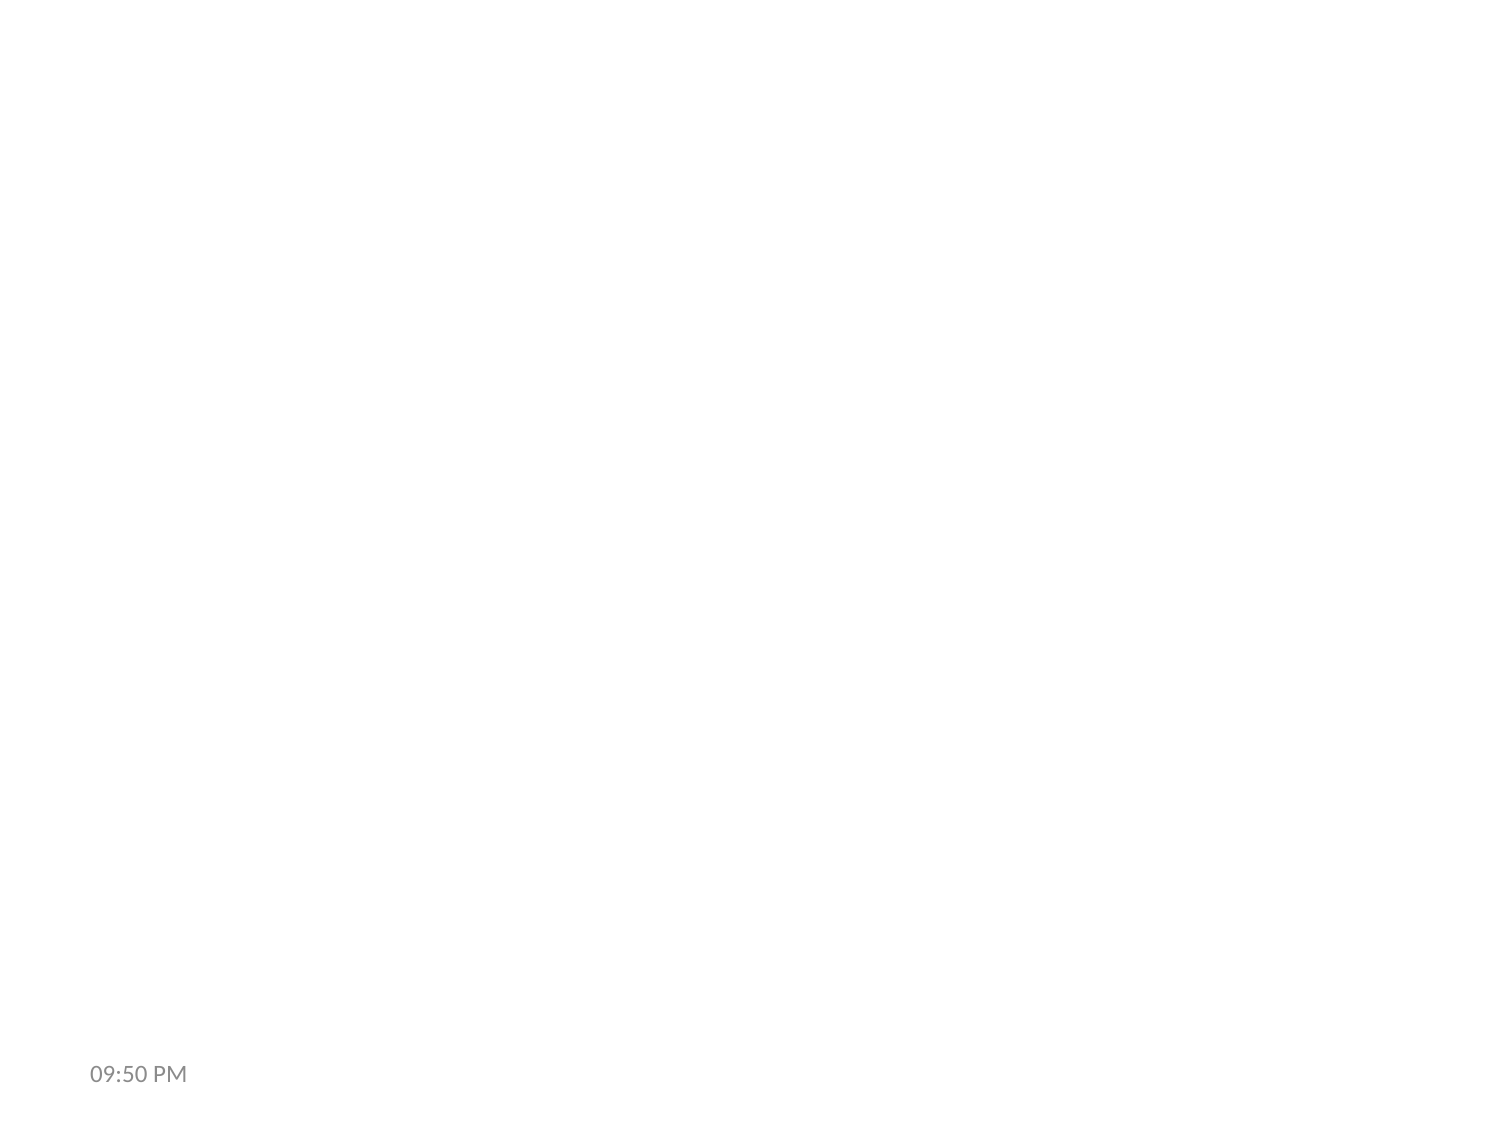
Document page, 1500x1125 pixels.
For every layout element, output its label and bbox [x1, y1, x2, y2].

slide_number [75, 1042, 425, 1103]
